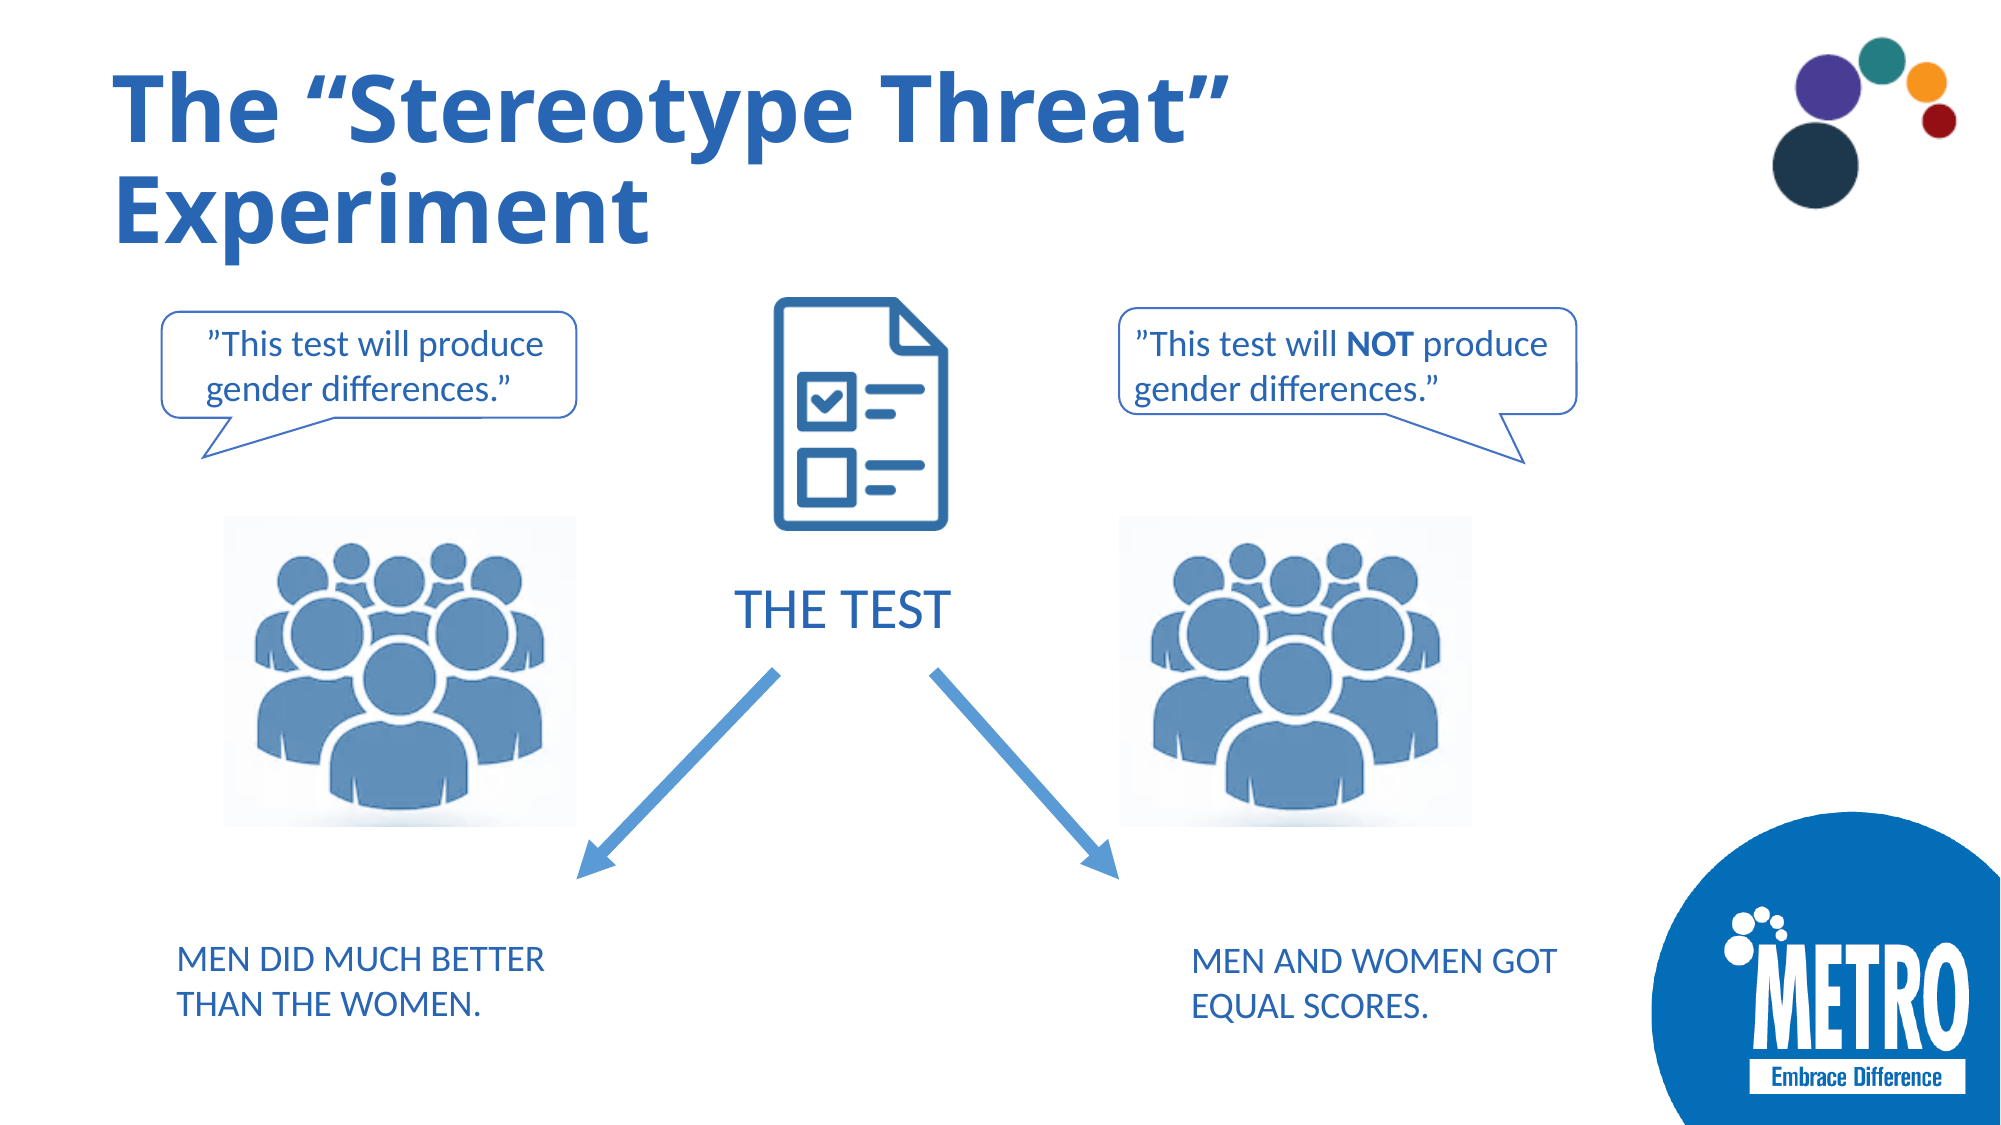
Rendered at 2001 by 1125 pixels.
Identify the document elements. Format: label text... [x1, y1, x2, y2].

text_box ”This test will produce gender differences.” [191, 311, 603, 417]
text_box [1390, 417, 1526, 465]
text_box [1125, 307, 1571, 311]
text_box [933, 671, 1120, 880]
text_box THE TEST [719, 563, 976, 648]
picture [1651, 811, 2001, 1125]
text_box The “Stereotype Threat” Experiment [96, 54, 1686, 272]
text_box MEN DID MUCH BETTER THAN THE WOMEN. [161, 926, 562, 1031]
picture [744, 297, 978, 531]
text_box ”This test will NOT produce gender differences.” [1119, 311, 1577, 417]
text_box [576, 671, 777, 880]
picture [1119, 516, 1472, 827]
picture [1759, 31, 1964, 215]
picture [223, 516, 577, 827]
text_box MEN AND WOMEN GOT EQUAL SCORES. [1176, 928, 1577, 1034]
text_box [160, 310, 567, 460]
